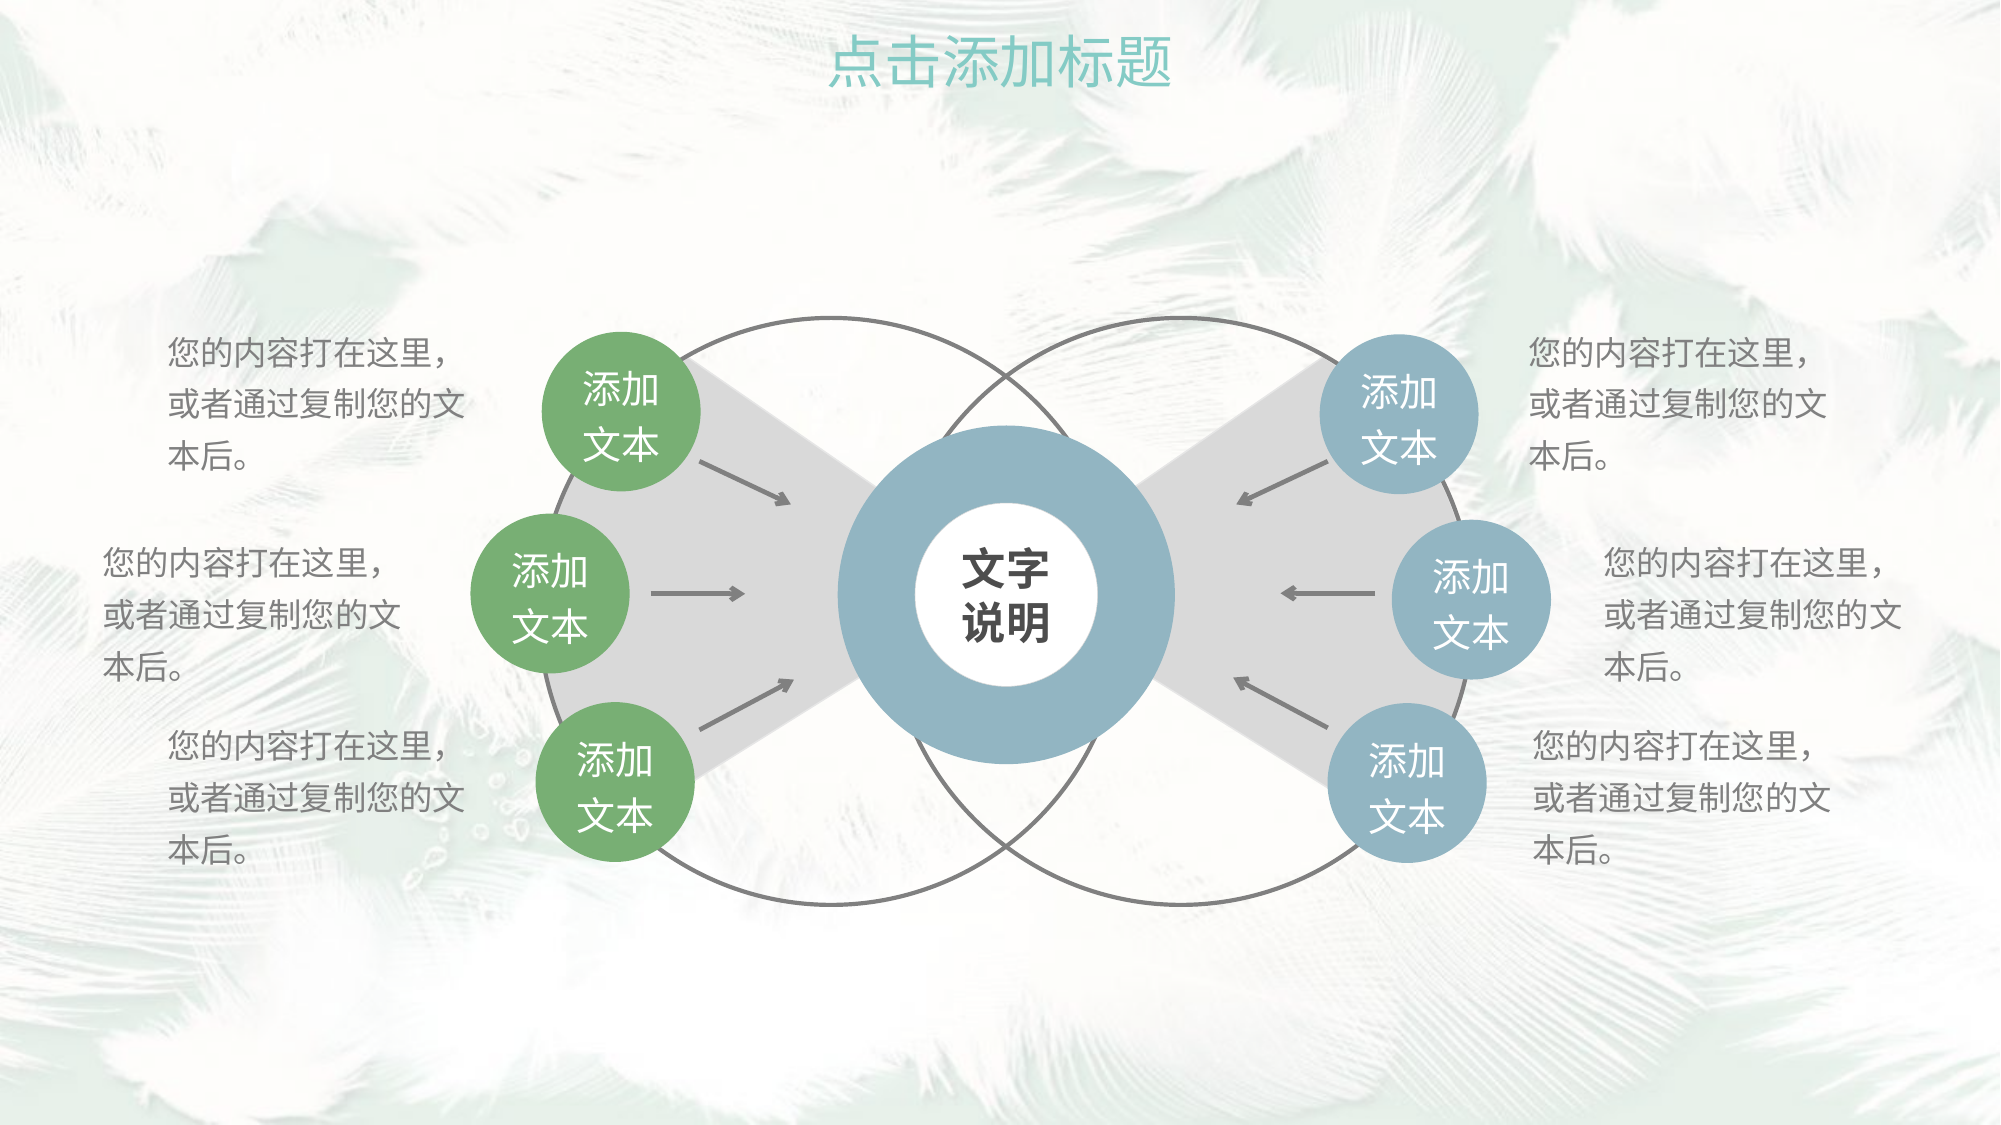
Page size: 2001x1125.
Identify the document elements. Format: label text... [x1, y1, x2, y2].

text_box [699, 679, 794, 730]
text_box [931, 317, 1466, 905]
text_box 39% [0, 0, 2000, 1125]
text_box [699, 461, 791, 505]
text_box 您的内容打在这里，或者通过复制您的文本后。 [1588, 523, 1933, 694]
text_box 您的内容打在这里，或者通过复制您的文本后。 [87, 523, 432, 694]
text_box 添加文本 [1319, 334, 1479, 495]
text_box 添加文本 [1391, 519, 1552, 680]
text_box 您的内容打在这里，或者通过复制您的文本后。 [152, 706, 497, 877]
text_box [545, 317, 1006, 905]
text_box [1236, 461, 1328, 505]
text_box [837, 425, 1175, 765]
text_box 您的内容打在这里，或者通过复制您的文本后。 [1513, 312, 1858, 483]
text_box 添加文本 [535, 702, 695, 862]
text_box 添加文本 [1327, 703, 1487, 863]
text_box 点击添加标题 [383, 26, 1617, 104]
text_box 您的内容打在这里，或者通过复制您的文本后。 [1517, 706, 1862, 877]
text_box 添加文本 [470, 513, 630, 674]
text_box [1233, 677, 1328, 728]
text_box 您的内容打在这里，或者通过复制您的文本后。 [152, 312, 501, 483]
text_box 添加文本 [541, 331, 701, 492]
